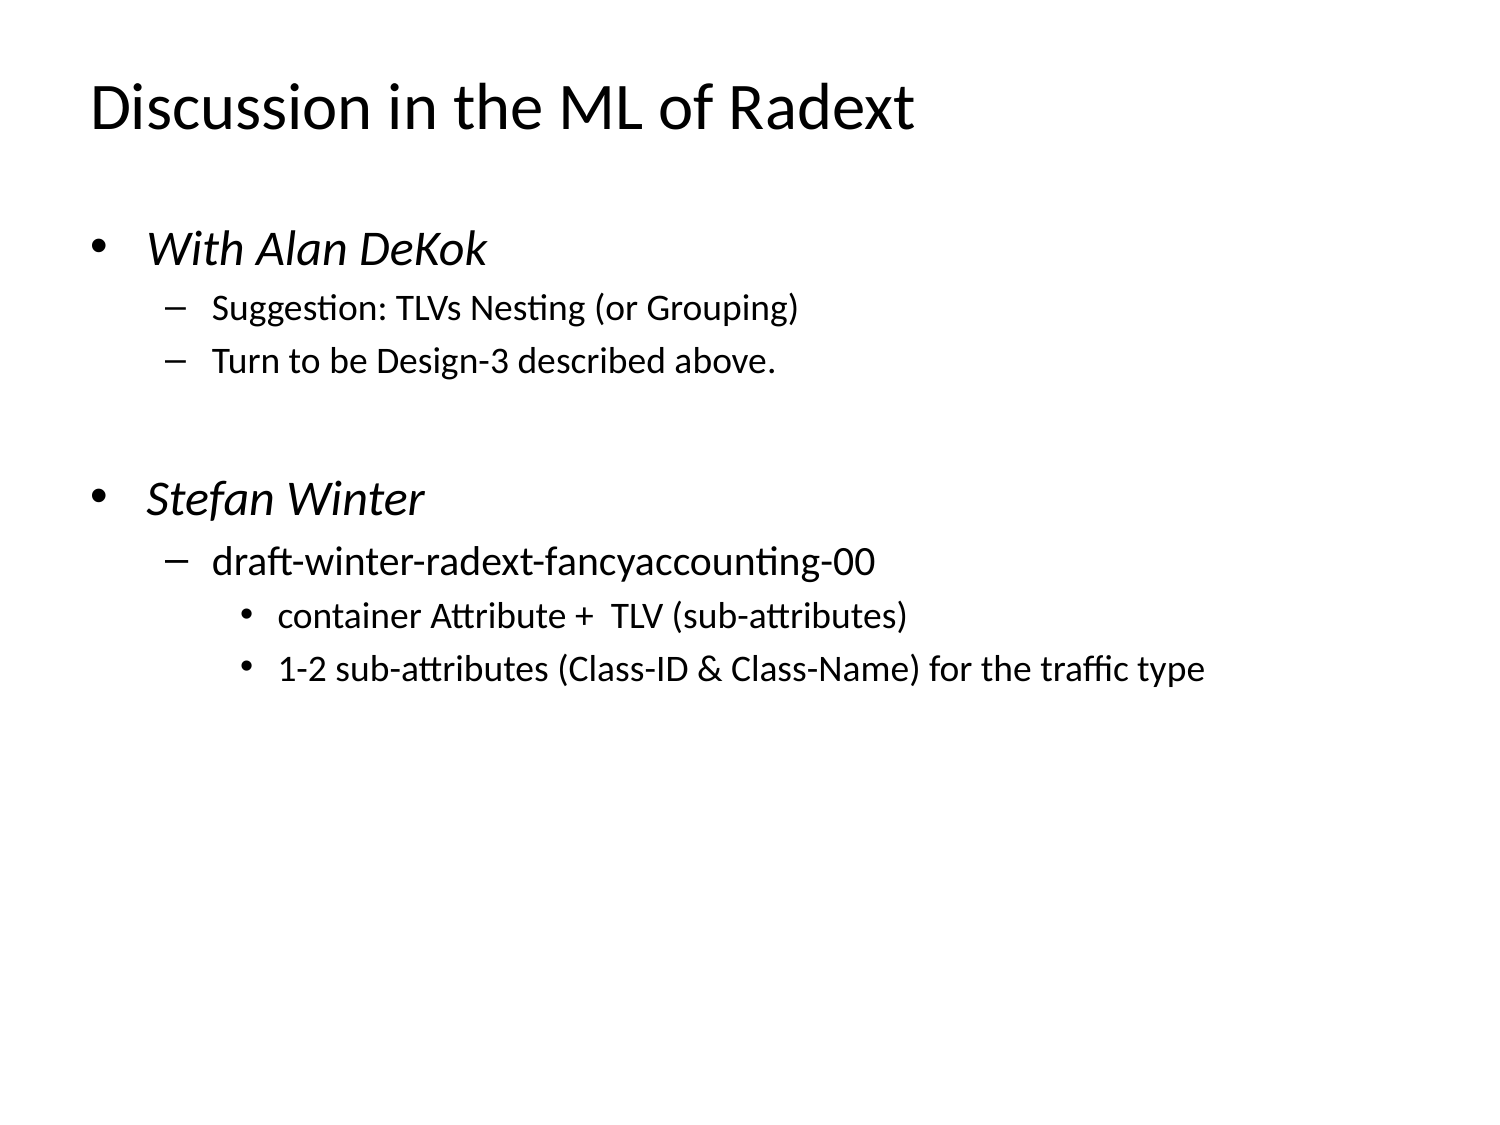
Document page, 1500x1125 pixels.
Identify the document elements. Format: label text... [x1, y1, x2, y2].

list With Alan DeKok Suggestion: TLVs Nesting (or Grouping) Turn to be Design-3 described above. Stefan Winter draft-winter-radext-fancyaccounting-00 container Attribute + TLV (sub-attributes) 1-2 sub-attributes (Class-ID & Class-Name) for the traffic type [75, 208, 1425, 1000]
title Discussion in the ML of Radext [75, 45, 1425, 161]
